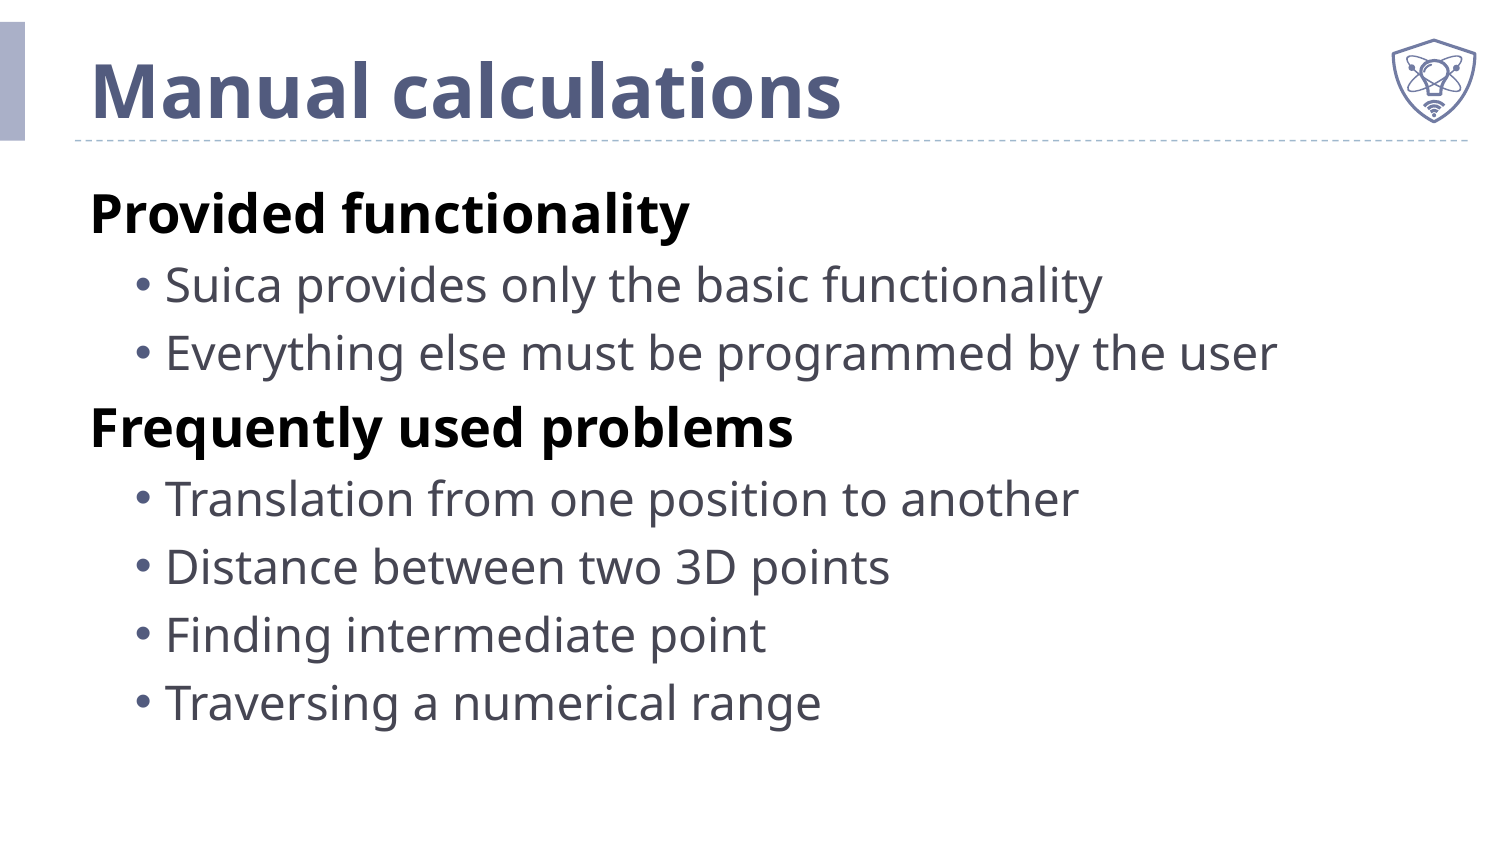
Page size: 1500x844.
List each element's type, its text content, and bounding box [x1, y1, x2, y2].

list Provided functionality Suica provides only the basic functionality Everything else must be programmed by the user Frequently used problems Translation from one position to another Distance between two 3D points Finding intermediate point Traversing a numerical range [75, 171, 1475, 835]
title Manual calculations [75, 18, 1475, 141]
